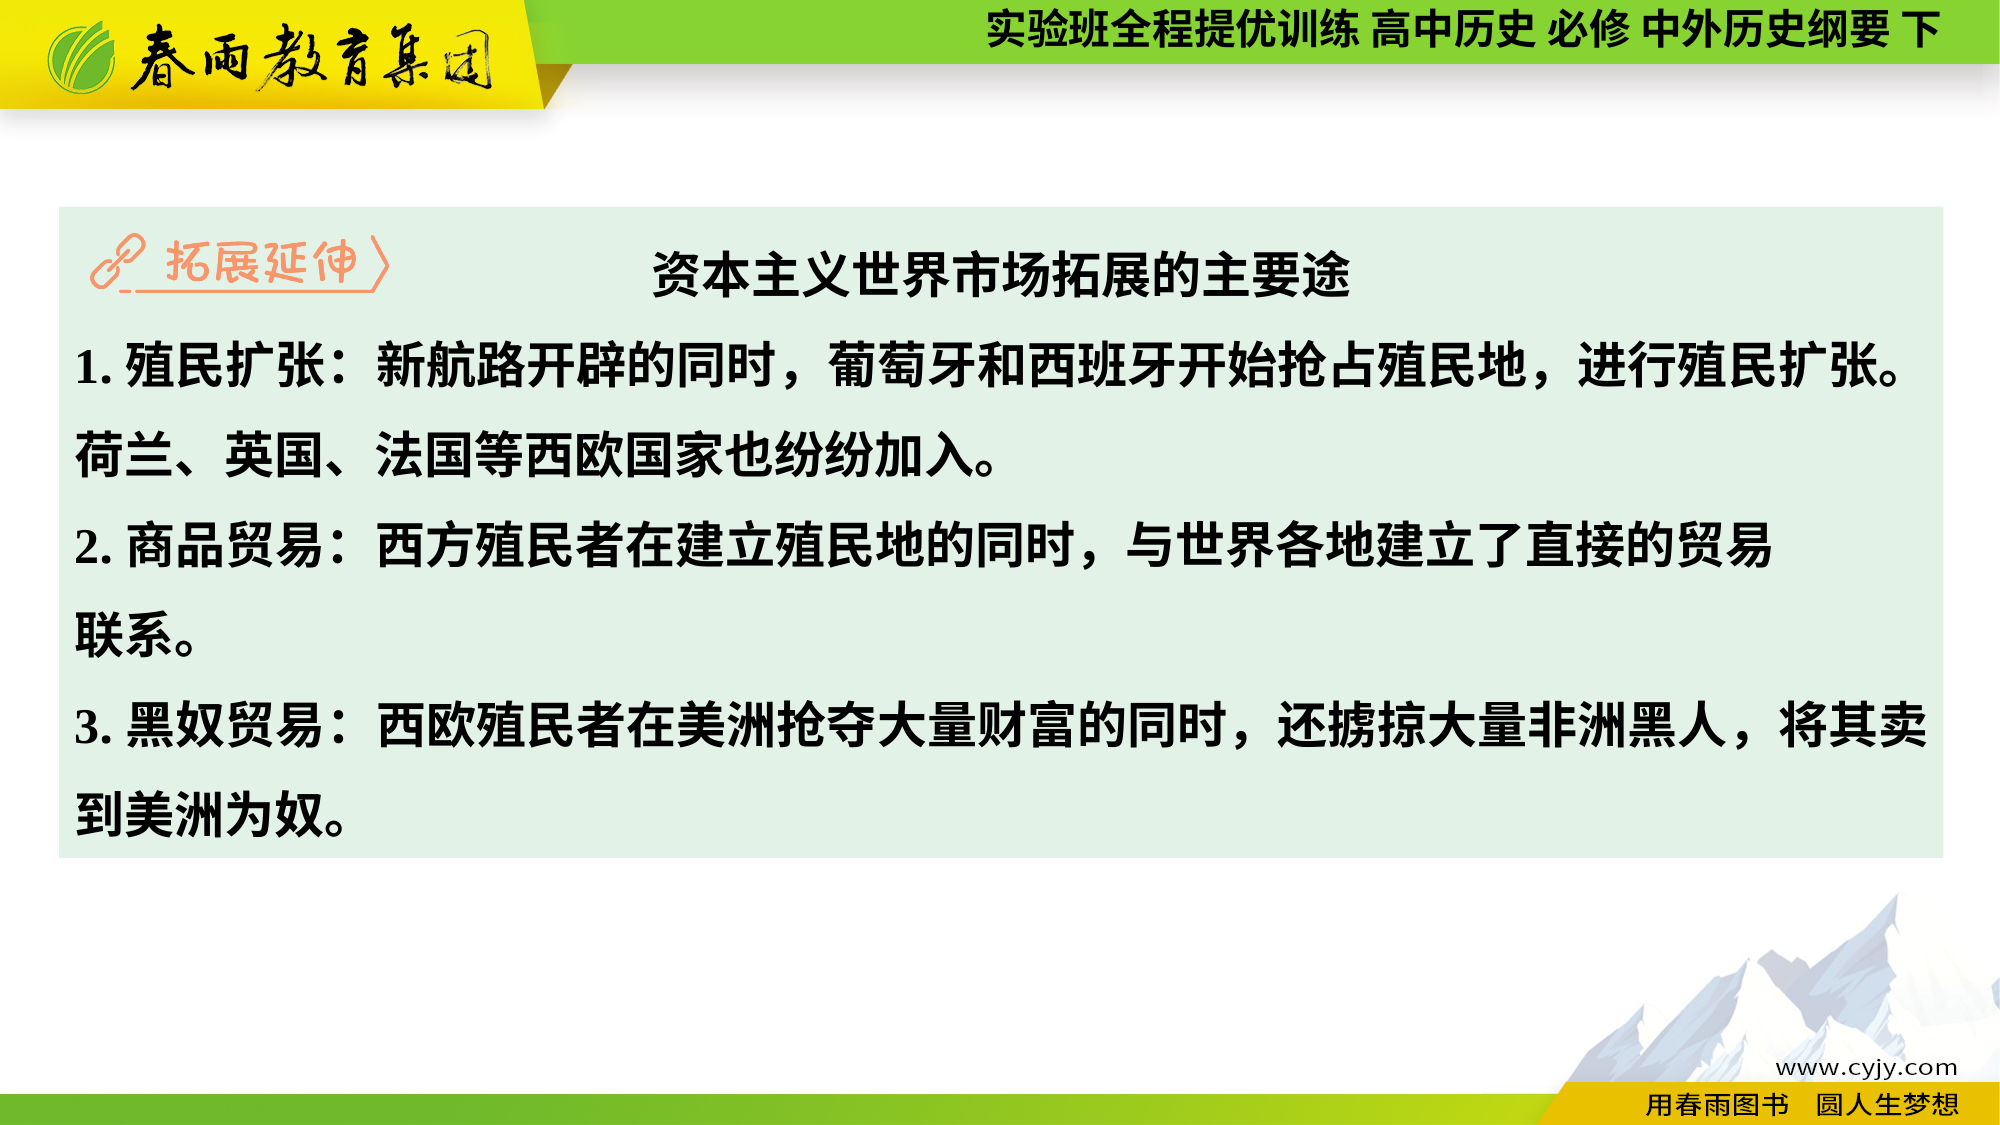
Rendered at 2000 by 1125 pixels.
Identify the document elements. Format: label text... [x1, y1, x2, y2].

picture [0, 0, 2000, 1125]
list 资本主义世界市场拓展的主要途 1.殖民扩张：新航路开辟的同时，葡萄牙和西班牙开始抢占殖民地，进行殖民扩张。荷兰、英国、法国等西欧国家也纷纷加入。 2.商品贸易：西方殖民者在建立殖民地的同时，与世界各地建立了直接的贸易 联系。 3.黑奴贸易：西欧殖民者在美洲抢夺大量财富的同时，还掳掠大量非洲黑人，将其卖到美洲为奴。 [59, 206, 1944, 858]
